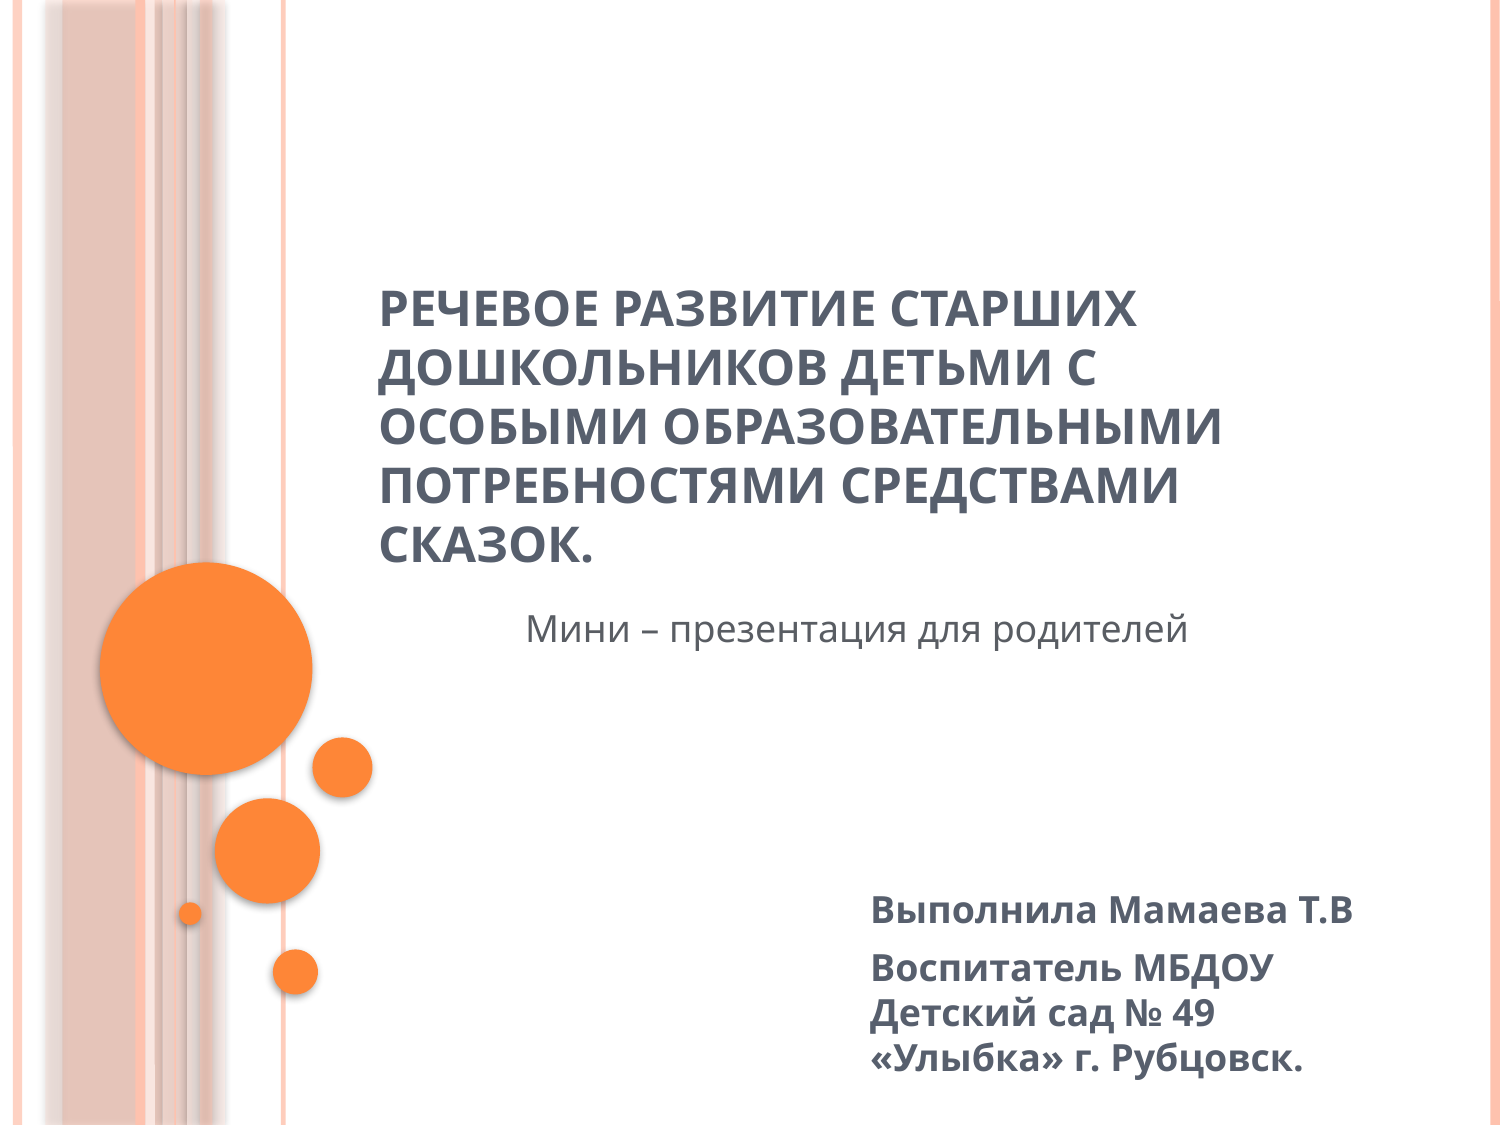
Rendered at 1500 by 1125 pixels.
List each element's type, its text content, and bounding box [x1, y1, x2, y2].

title Речевое развитие старших дошкольников детьми с особыми образовательными потребностями средствами сказок. [363, 269, 1376, 581]
text_box Мини – презентация для родителей [510, 597, 1205, 658]
subtitle Выполнила Мамаева Т.В Воспитатель МБДОУ Детский сад № 49 «Улыбка» г. Рубцовск. [855, 878, 1388, 988]
